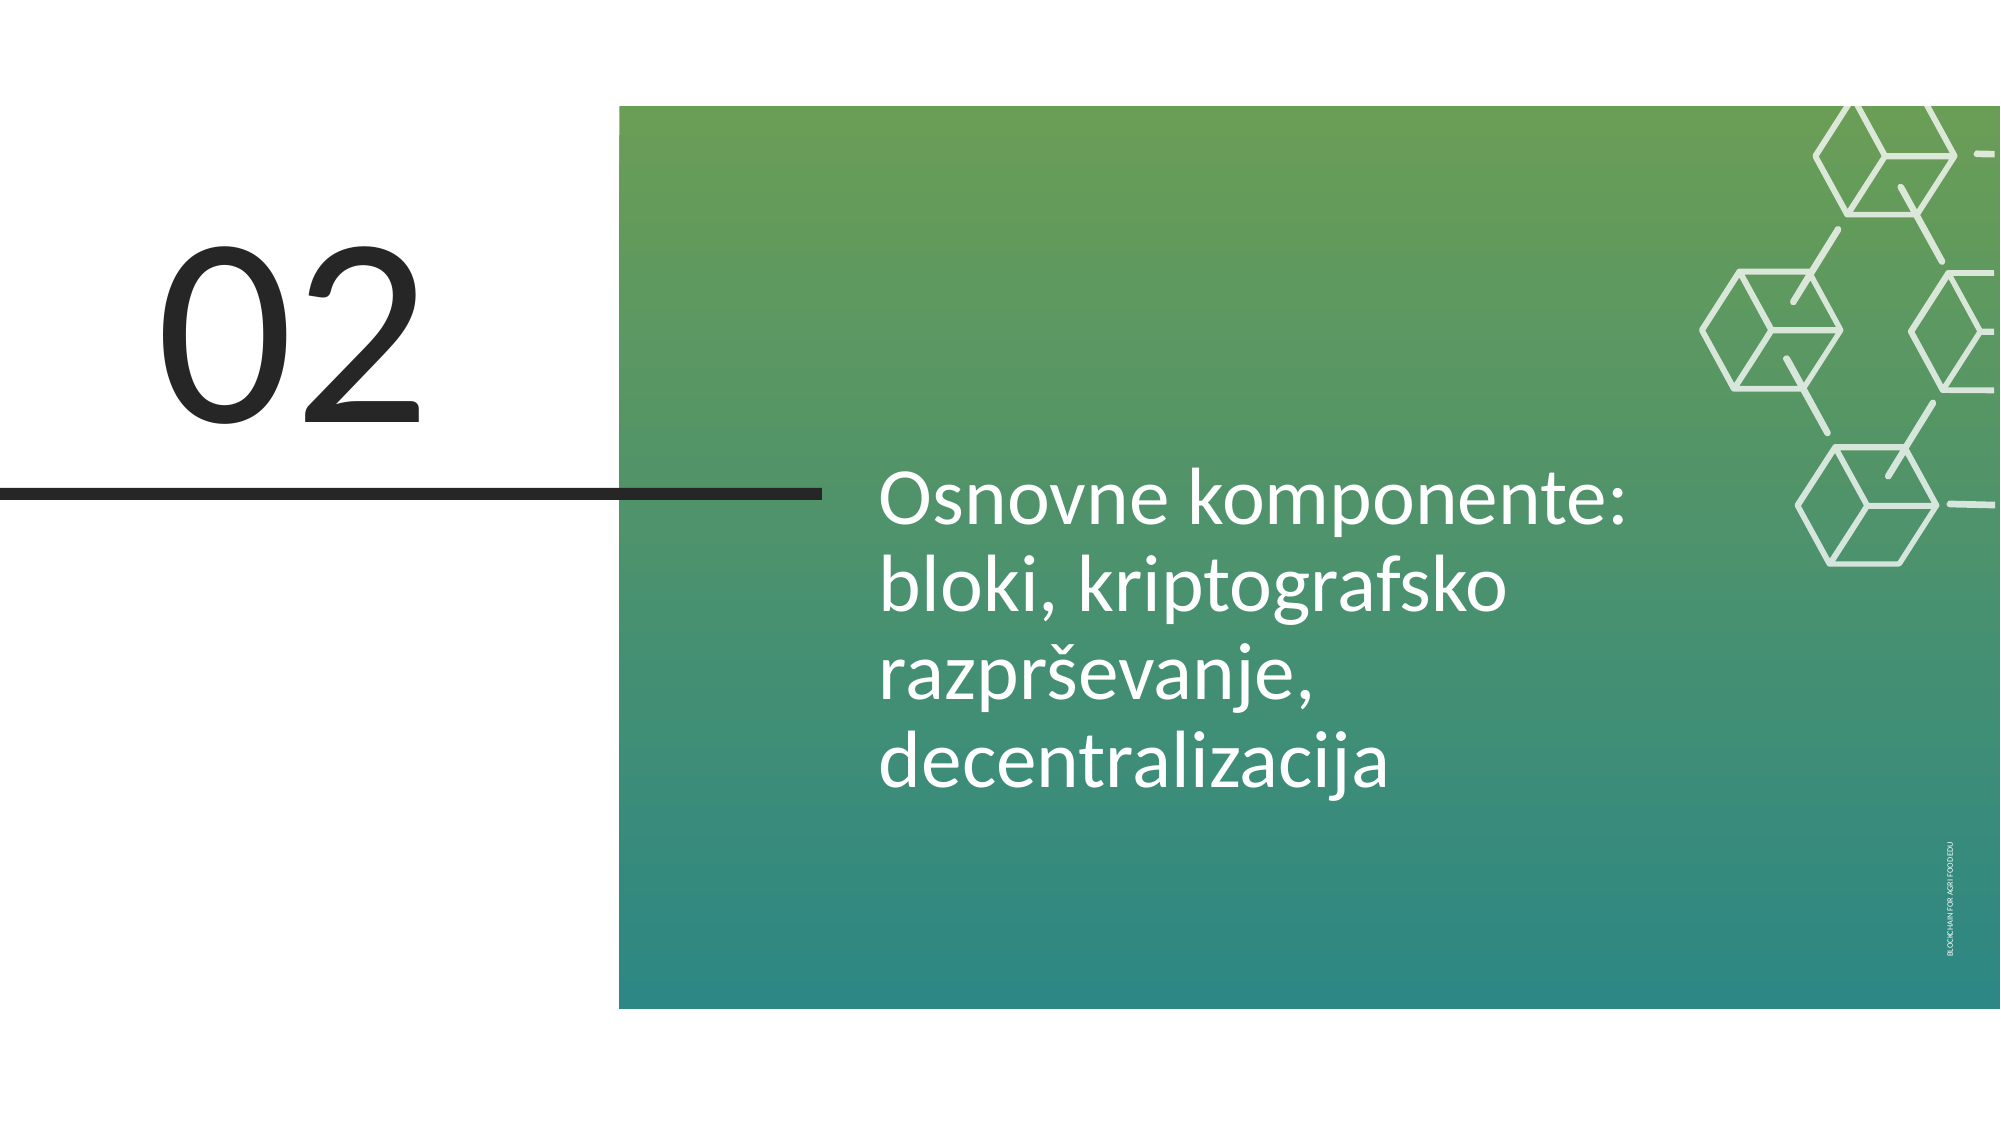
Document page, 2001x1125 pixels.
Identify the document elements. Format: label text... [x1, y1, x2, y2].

list Osnovne komponente: bloki, kriptografsko razprševanje, decentralizacija [864, 446, 1709, 899]
list 02 [141, 180, 481, 277]
